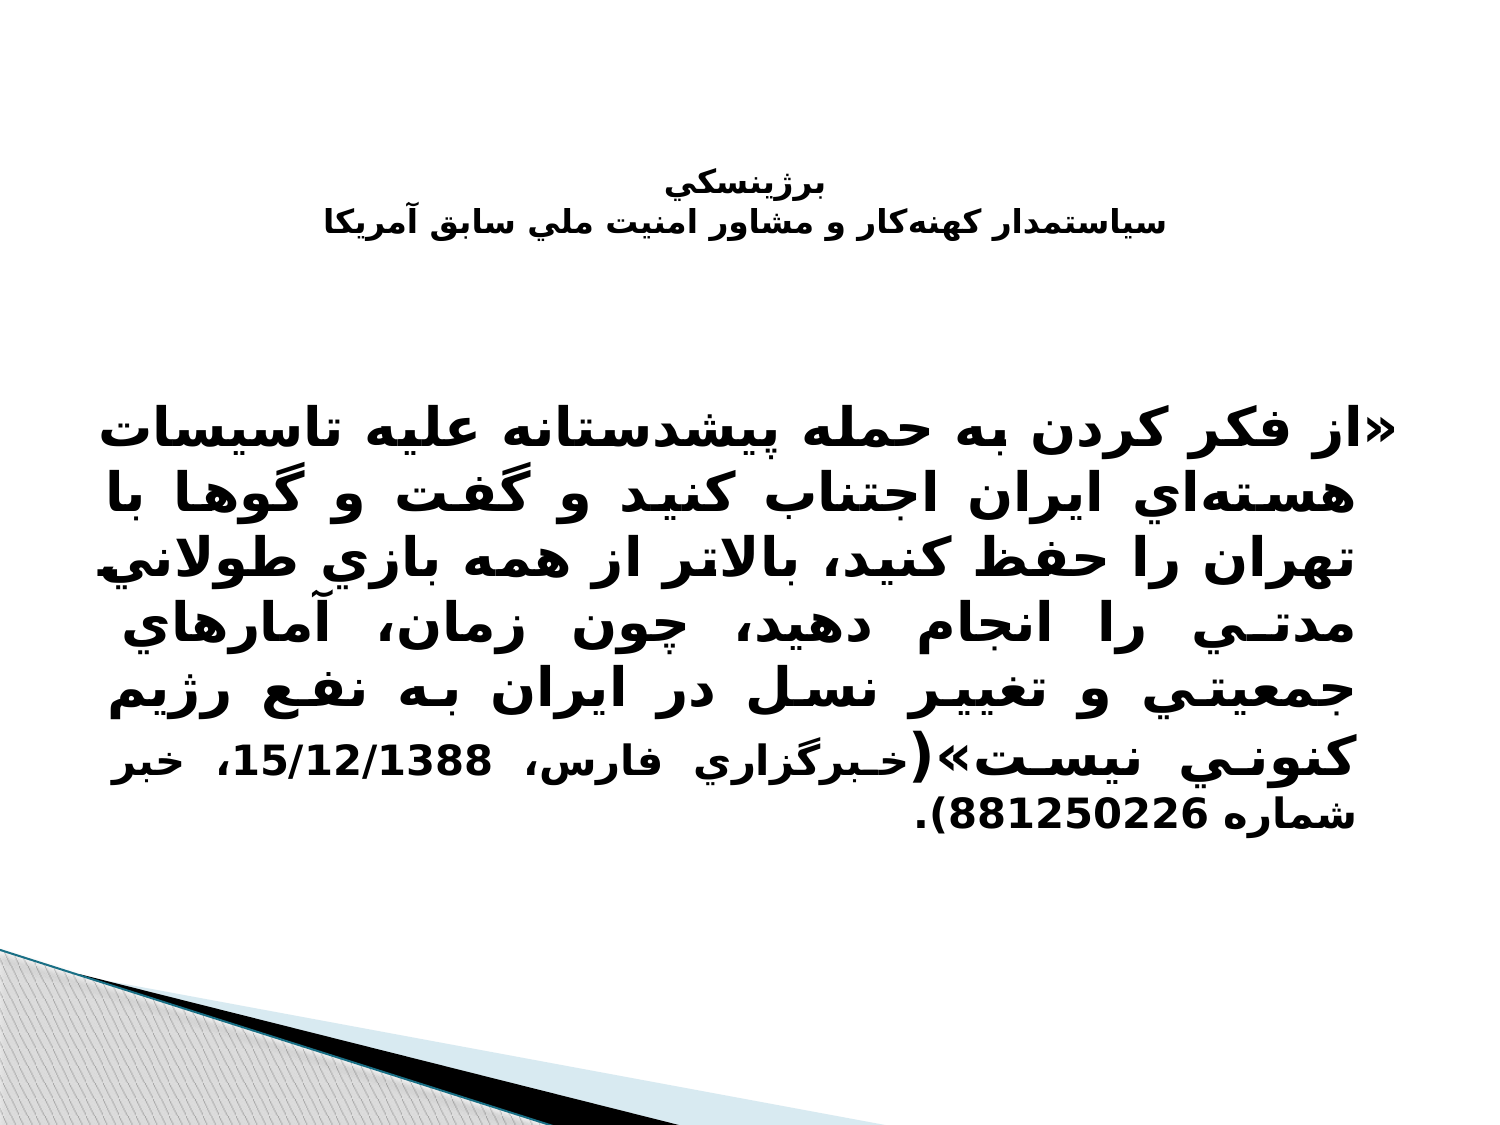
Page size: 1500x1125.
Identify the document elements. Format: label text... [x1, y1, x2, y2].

title برژينسكي سياستمدار كهنه‌كار و مشاور امنيت ملي سابق آمريكا [70, 152, 1421, 340]
list «از فكر كردن به حمله پيشدستانه عليه تاسيسات هسته‌اي ايران اجتناب كنيد و گفت و گوها با تهران را حفظ كنيد، بالاتر از همه بازي طولاني مدتي را انجام دهيد، چون زمان، آمارهاي جمعيتي و تغيير نسل در ايران به نفع رژيم كنوني نيست»(خبرگزاري فارس، 15/12/1388، خبر شماره 881250226). [82, 382, 1432, 1125]
